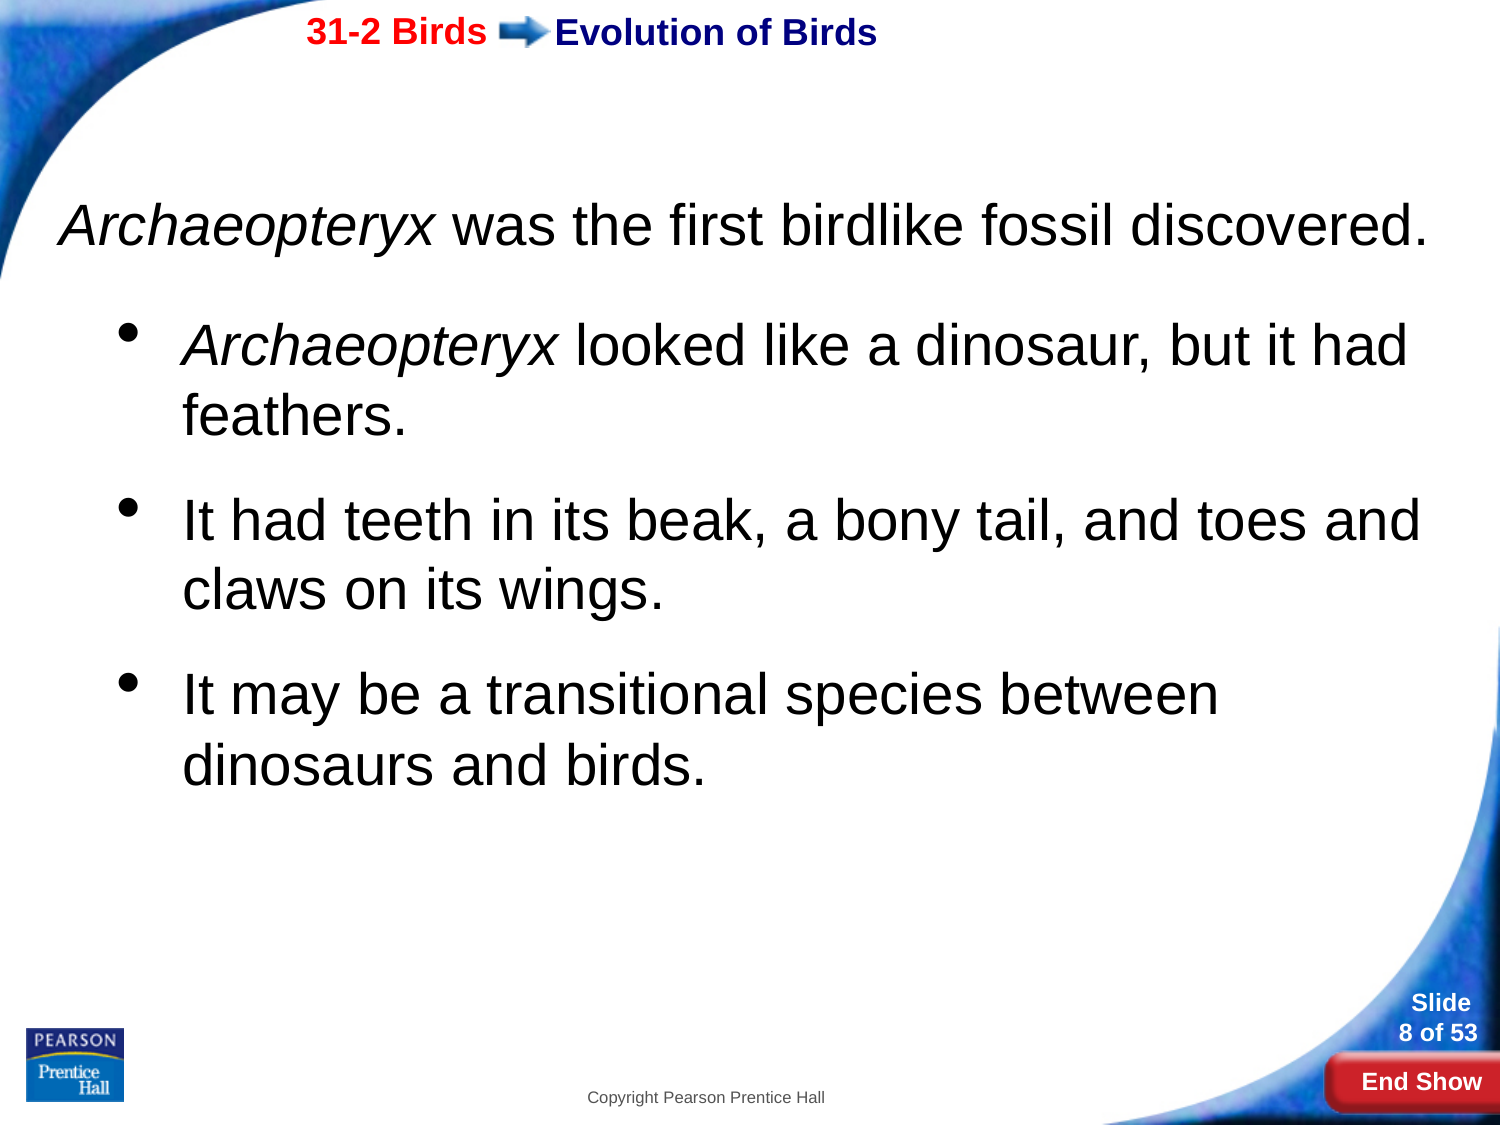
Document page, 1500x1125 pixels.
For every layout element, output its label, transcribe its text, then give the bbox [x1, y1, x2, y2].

list Archaeopteryx was the first birdlike fossil discovered. Archaeopteryx looked like a dinosaur, but it had feathers. It had teeth in its beak, a bony tail, and toes and claws on its wings. It may be a transitional species between dinosaurs and birds. [44, 179, 1463, 976]
footer Copyright Pearson Prentice Hall [468, 1078, 945, 1105]
picture [0, 0, 1500, 1125]
title Evolution of Birds [539, 0, 1209, 76]
